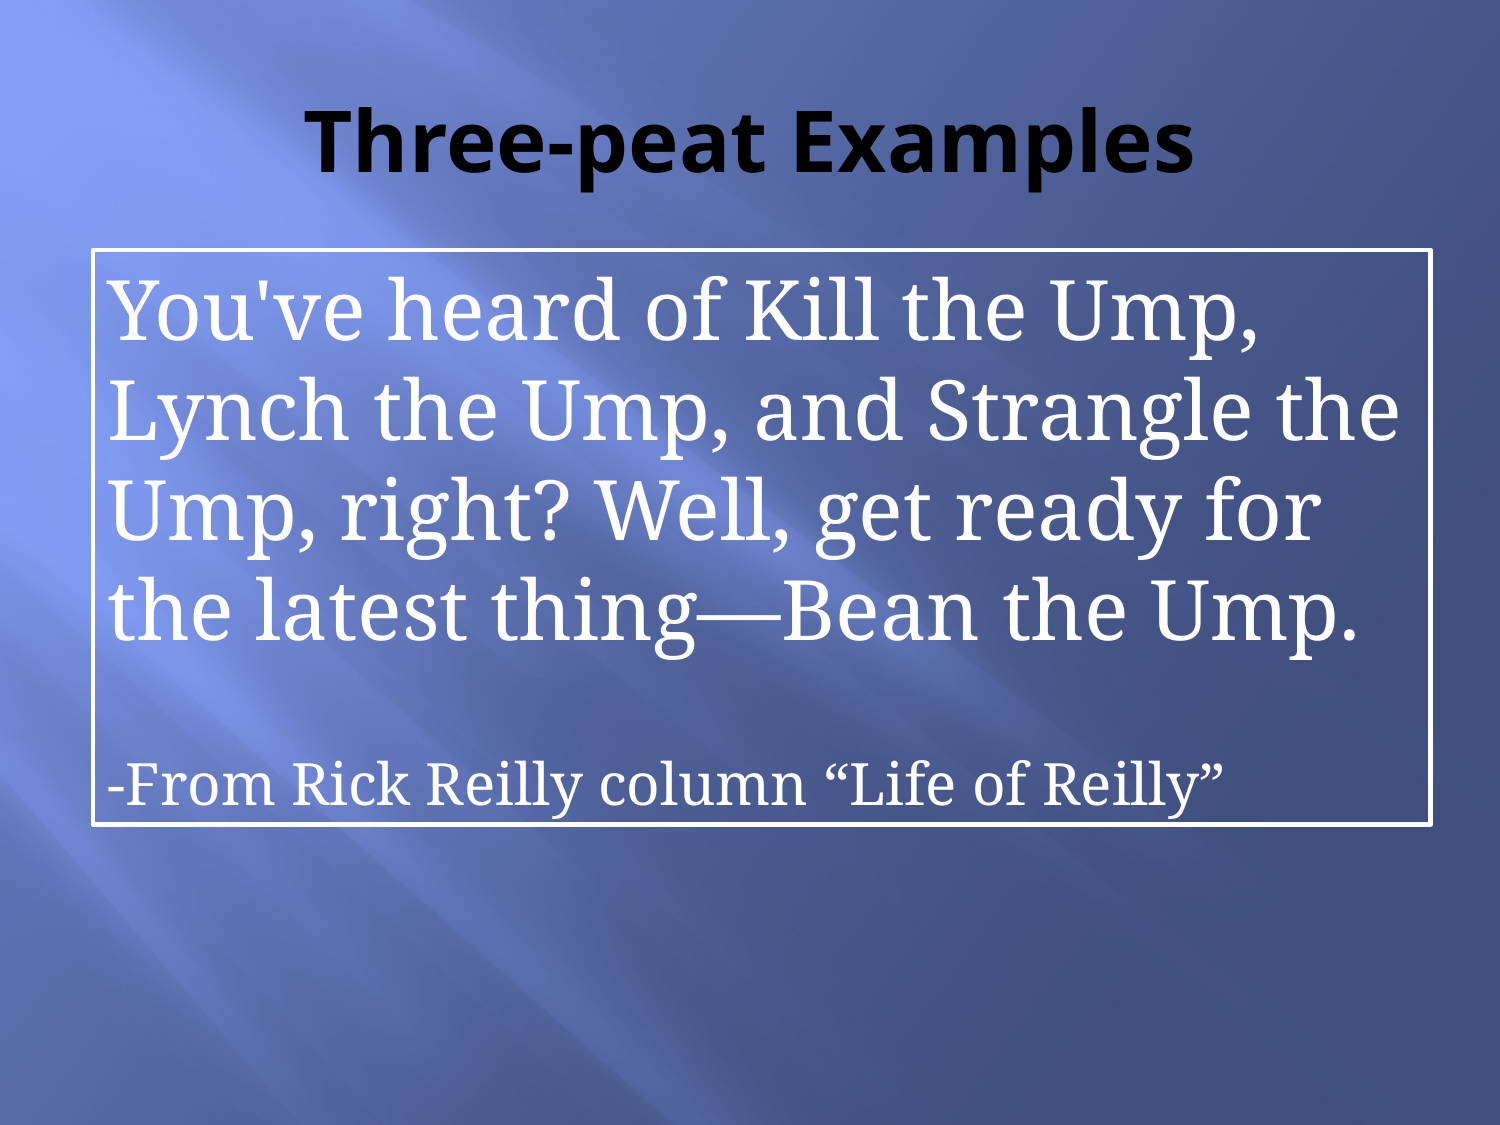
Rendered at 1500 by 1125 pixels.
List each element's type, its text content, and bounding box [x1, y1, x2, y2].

text_box You've heard of Kill the Ump, Lynch the Ump, and Strangle the Ump, right? Well, get ready for the latest thing—Bean the Ump. -From Rick Reilly column “Life of Reilly” [93, 249, 1431, 825]
title Three-peat Examples [75, 45, 1425, 233]
